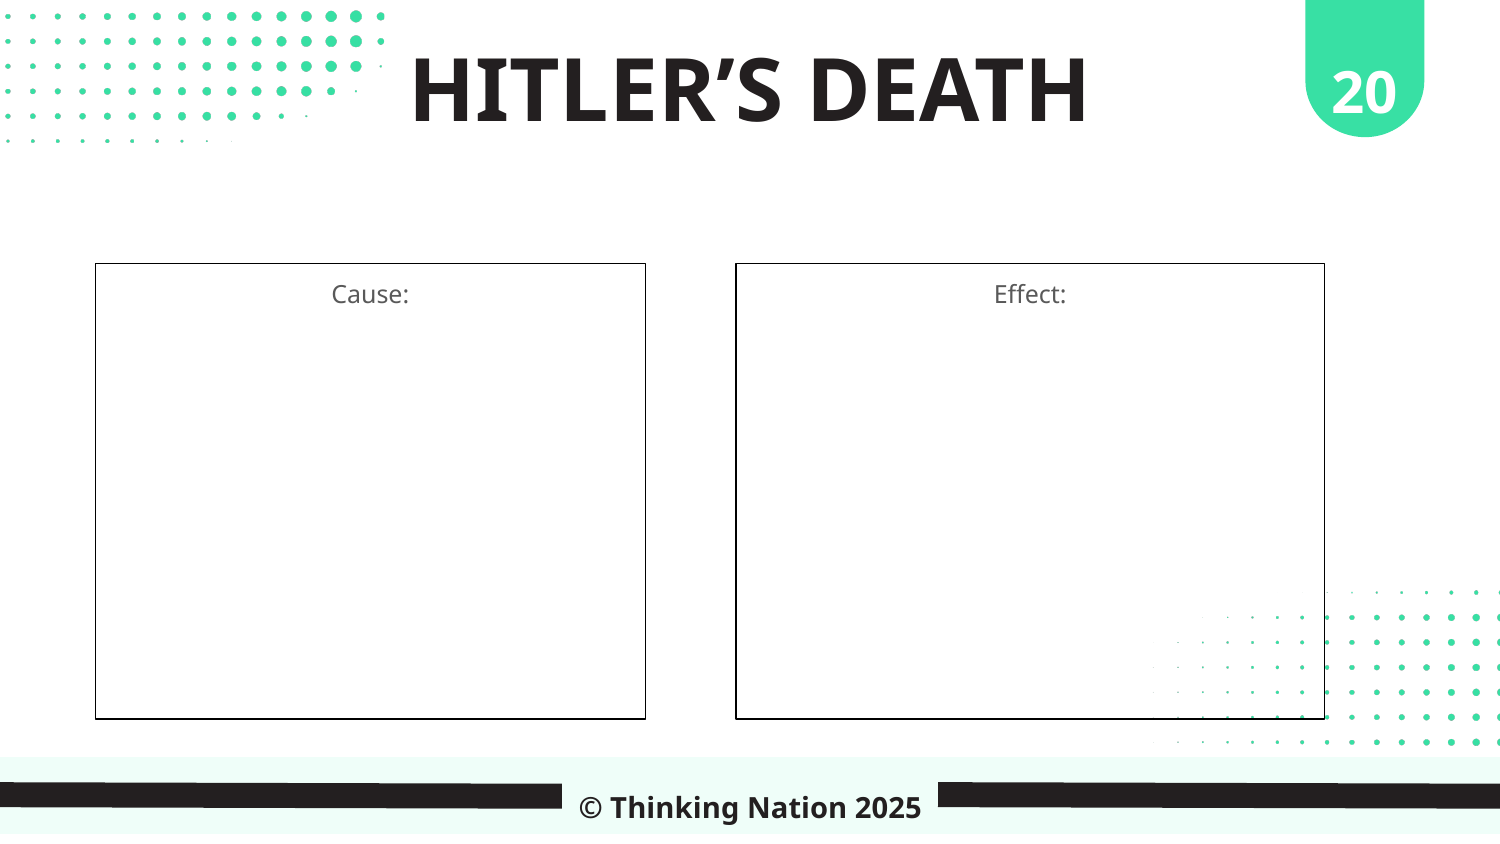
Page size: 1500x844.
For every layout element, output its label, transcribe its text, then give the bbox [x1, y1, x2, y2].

text_box Cause: [95, 263, 646, 720]
text_box [0, 0, 385, 144]
text_box [1128, 590, 1500, 755]
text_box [0, 756, 1500, 835]
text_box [1300, 0, 1430, 138]
text_box Effect: [735, 263, 1325, 720]
text_box HITLER’S DEATH [209, 34, 1291, 140]
